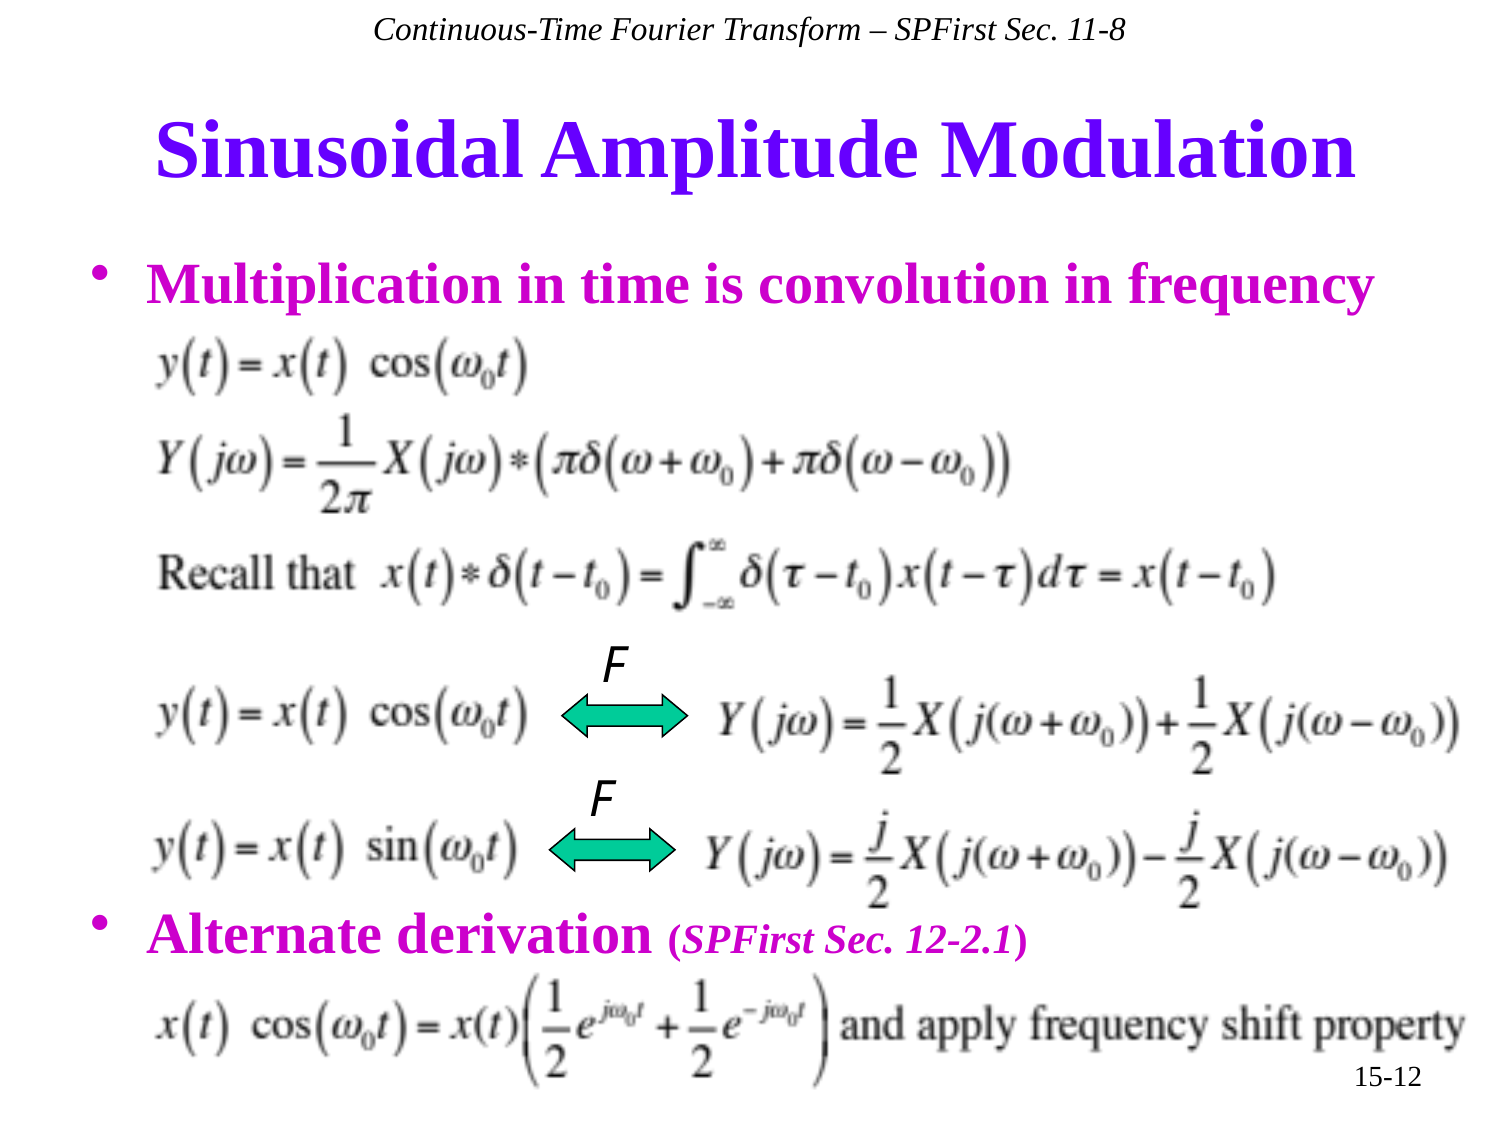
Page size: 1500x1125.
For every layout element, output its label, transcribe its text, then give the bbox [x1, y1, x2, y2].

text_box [835, 996, 1472, 1057]
title Sinusoidal Amplitude Modulation [75, 55, 1438, 238]
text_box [712, 661, 1465, 779]
text_box Alternate derivation (SPFirst Sec. 12-2.1) [74, 887, 1213, 988]
slide_number 15-12 [1124, 1065, 1438, 1125]
text_box Continuous-Time Fourier Transform – SPFirst Sec. 11-8 [0, 0, 1500, 55]
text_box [149, 962, 835, 1091]
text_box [149, 328, 530, 400]
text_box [151, 543, 363, 597]
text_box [541, 758, 676, 871]
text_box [146, 811, 520, 884]
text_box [374, 524, 1278, 620]
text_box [553, 624, 688, 737]
text_box Multiplication in time is convolution in frequency [74, 237, 1413, 338]
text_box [700, 795, 1452, 913]
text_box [149, 677, 530, 750]
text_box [151, 399, 1013, 517]
